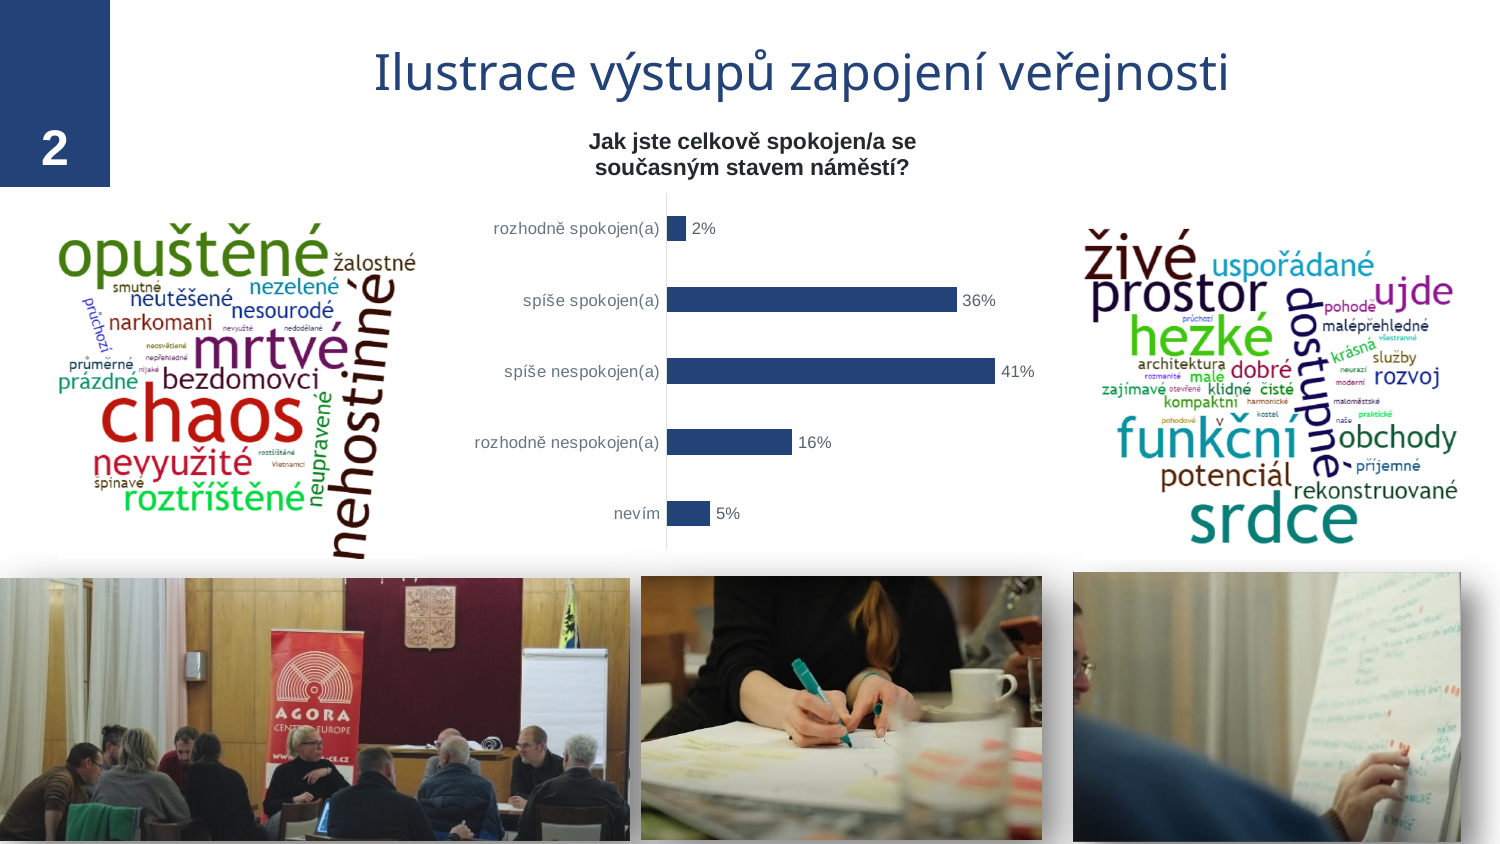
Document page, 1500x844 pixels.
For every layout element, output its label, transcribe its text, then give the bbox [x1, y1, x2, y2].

chart [462, 99, 1042, 559]
title Ilustrace výstupů zapojení veřejnosti [141, 0, 1465, 112]
picture [641, 217, 1500, 844]
picture [0, 578, 631, 841]
picture [57, 194, 424, 559]
slide_number 2 [0, 0, 110, 187]
